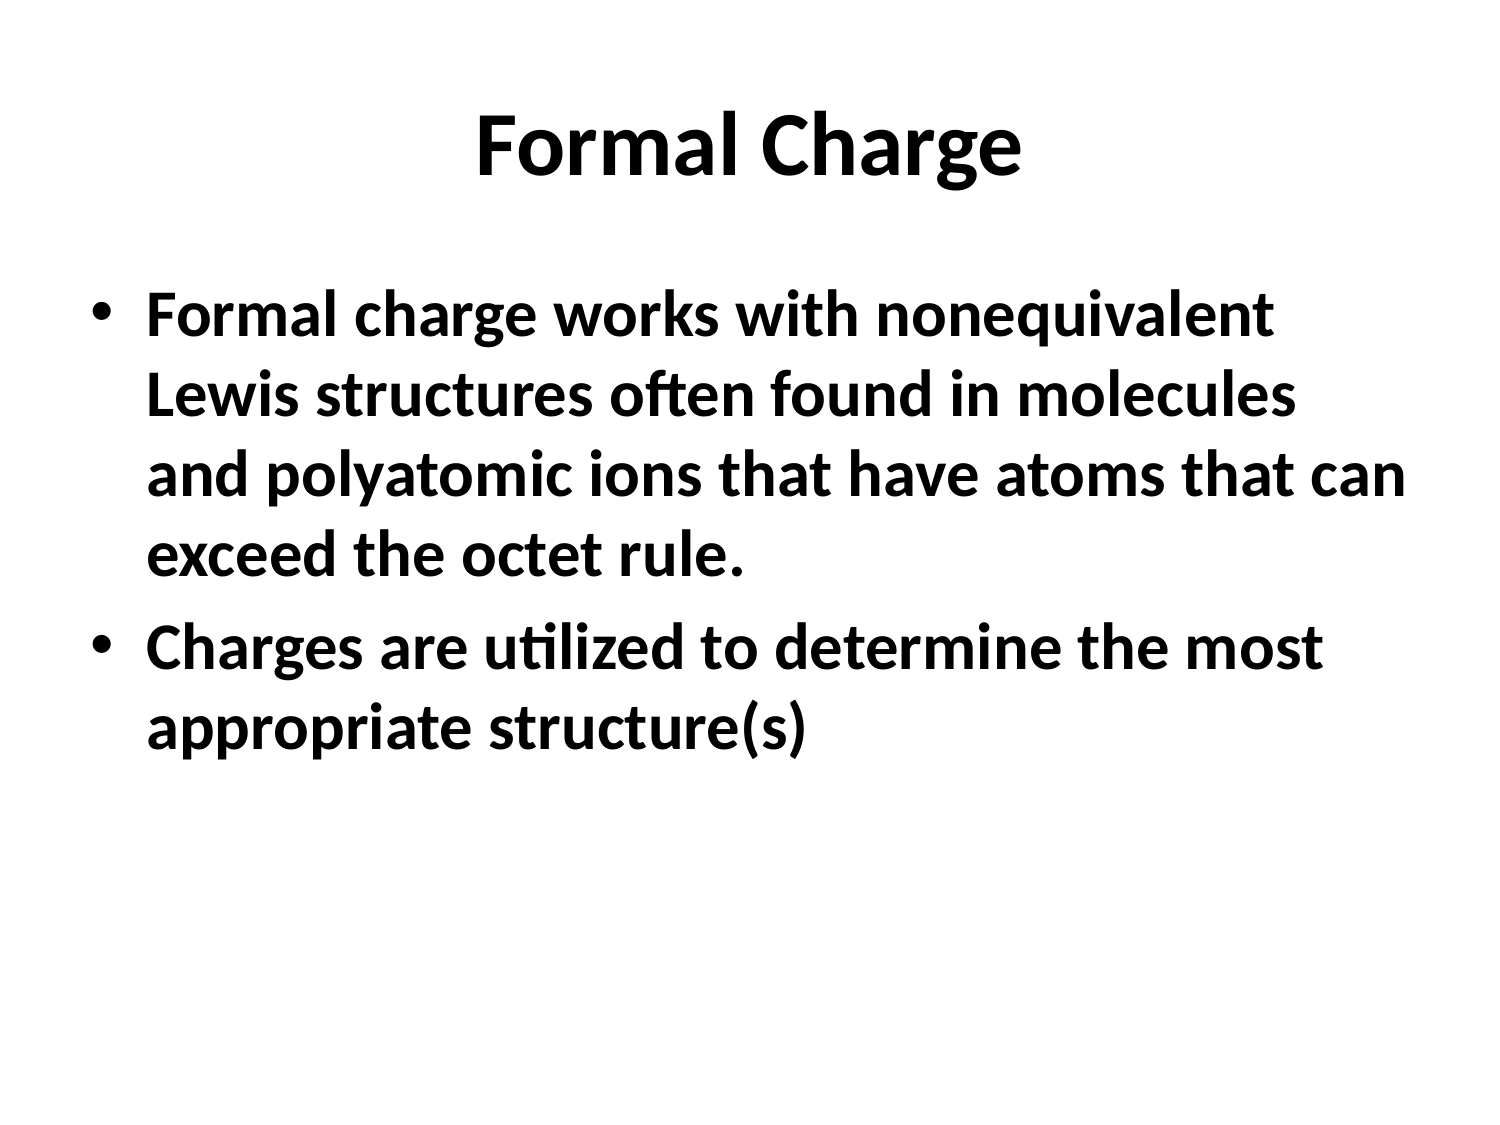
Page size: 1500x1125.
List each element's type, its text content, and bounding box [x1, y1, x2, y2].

title Formal Charge [75, 45, 1425, 233]
list Formal charge works with nonequivalent Lewis structures often found in molecules and polyatomic ions that have atoms that can exceed the octet rule. Charges are utilized to determine the most appropriate structure(s) [75, 262, 1425, 1005]
